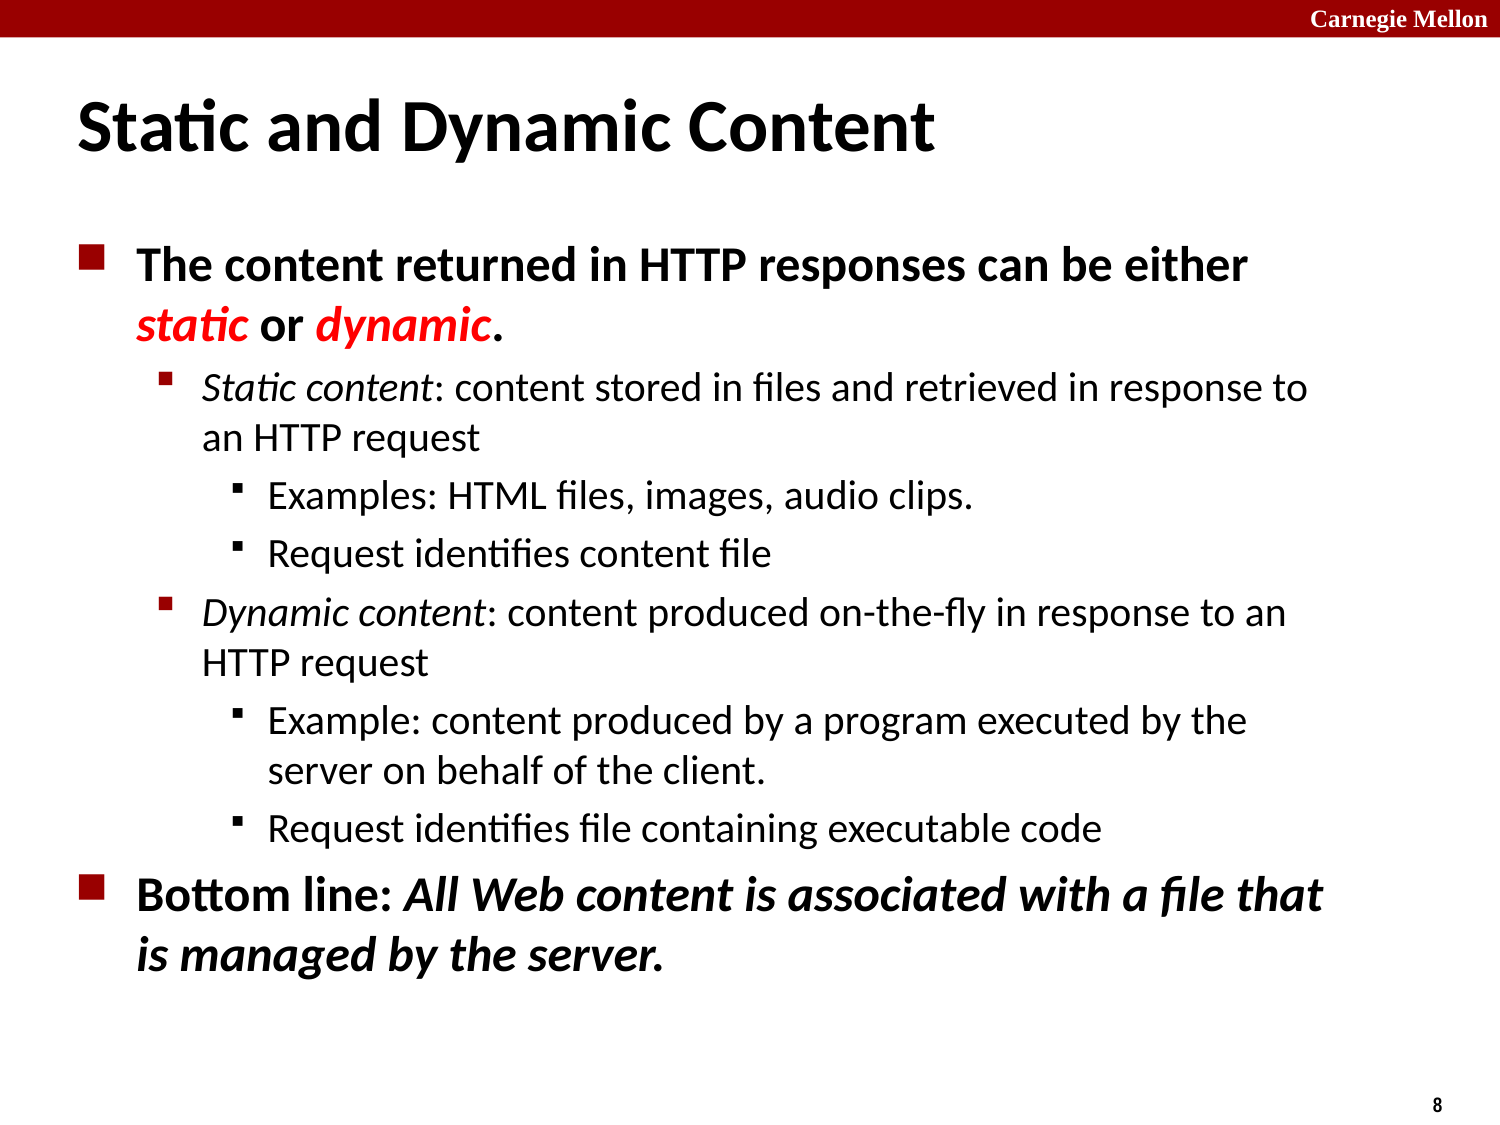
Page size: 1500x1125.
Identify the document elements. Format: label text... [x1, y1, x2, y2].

list The content returned in HTTP responses can be either static or dynamic. Static content: content stored in files and retrieved in response to an HTTP request Examples: HTML files, images, audio clips. Request identifies content file Dynamic content: content produced on-the-fly in response to an HTTP request Example: content produced by a program executed by the server on behalf of the client. Request identifies file containing executable code Bottom line: All Web content is associated with a file that is managed by the server. [64, 223, 1361, 1040]
title Static and Dynamic Content [62, 68, 1388, 163]
